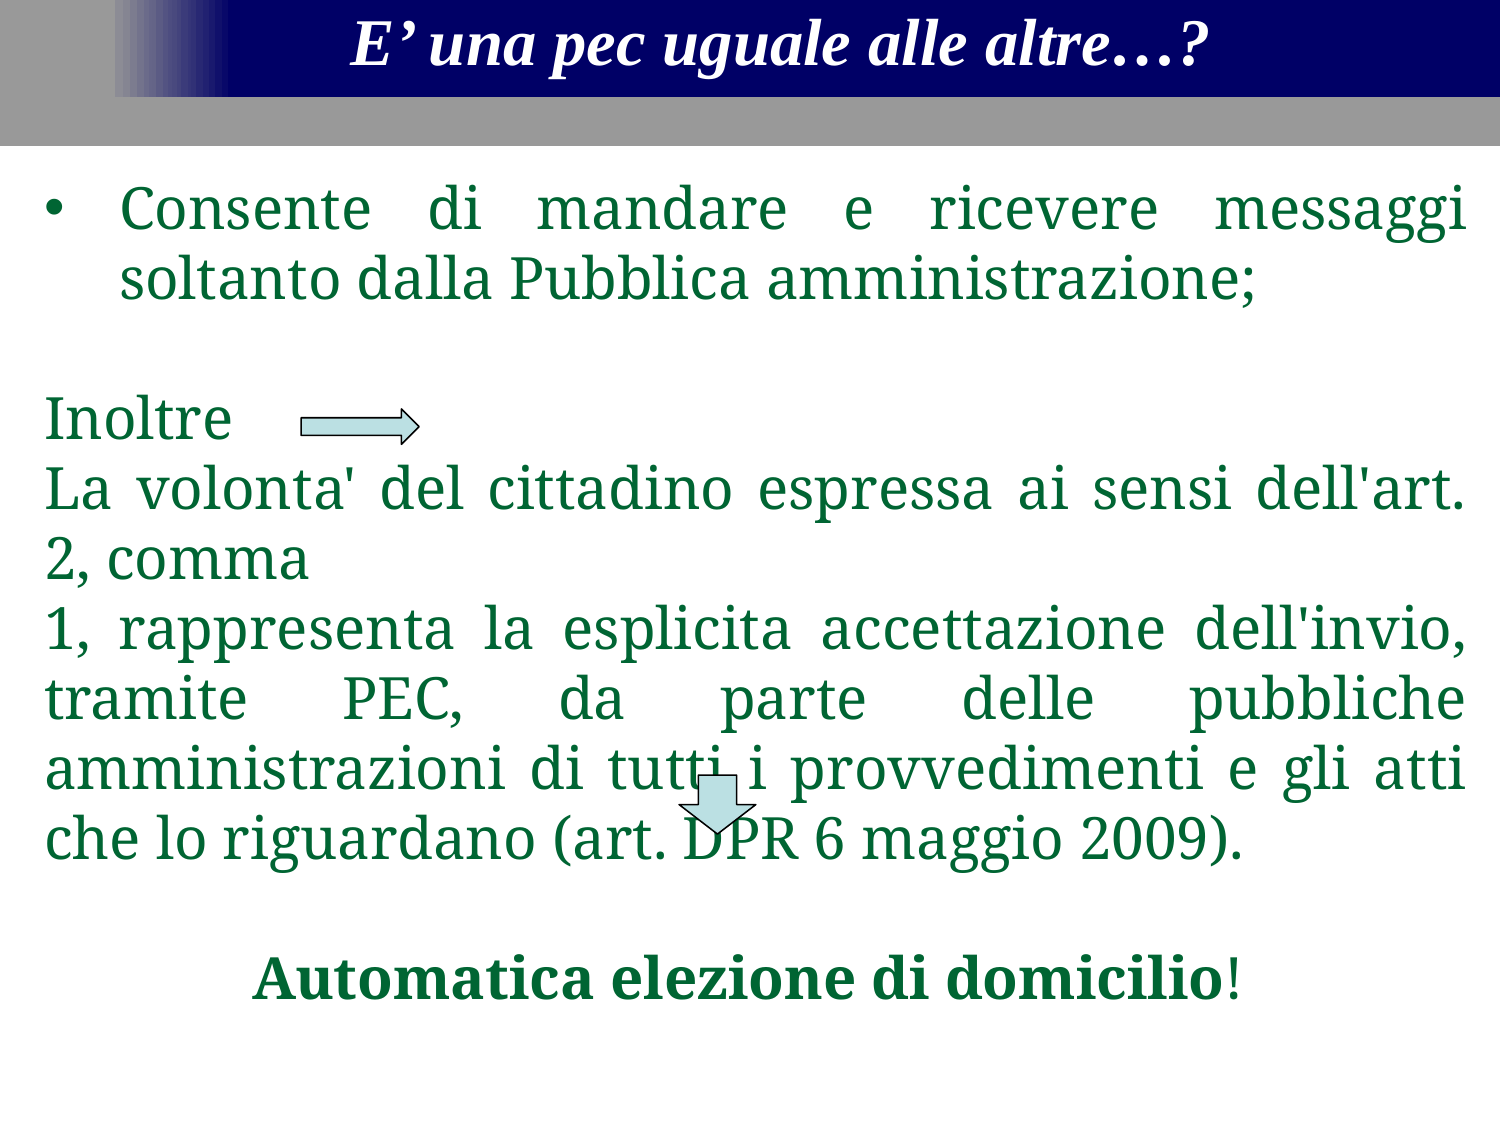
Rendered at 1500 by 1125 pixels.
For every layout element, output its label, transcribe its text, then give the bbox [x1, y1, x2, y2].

picture [0, 0, 1500, 1125]
text_box [679, 775, 756, 835]
text_box E’ una pec uguale alle altre…? [93, 0, 1500, 129]
text_box Consente di mandare e ricevere messaggi soltanto dalla Pubblica amministrazione; Inoltre La volonta' del cittadino espressa ai sensi dell'art. 2, comma 1, rappresenta la esplicita accettazione dell'invio, tramite PEC, da parte delle pubbliche amministrazioni di tutti i provvedimenti e gli atti che lo riguardano (art. DPR 6 maggio 2009). Automatica elezione di domicilio! [29, 163, 1483, 1125]
text_box [301, 408, 420, 445]
